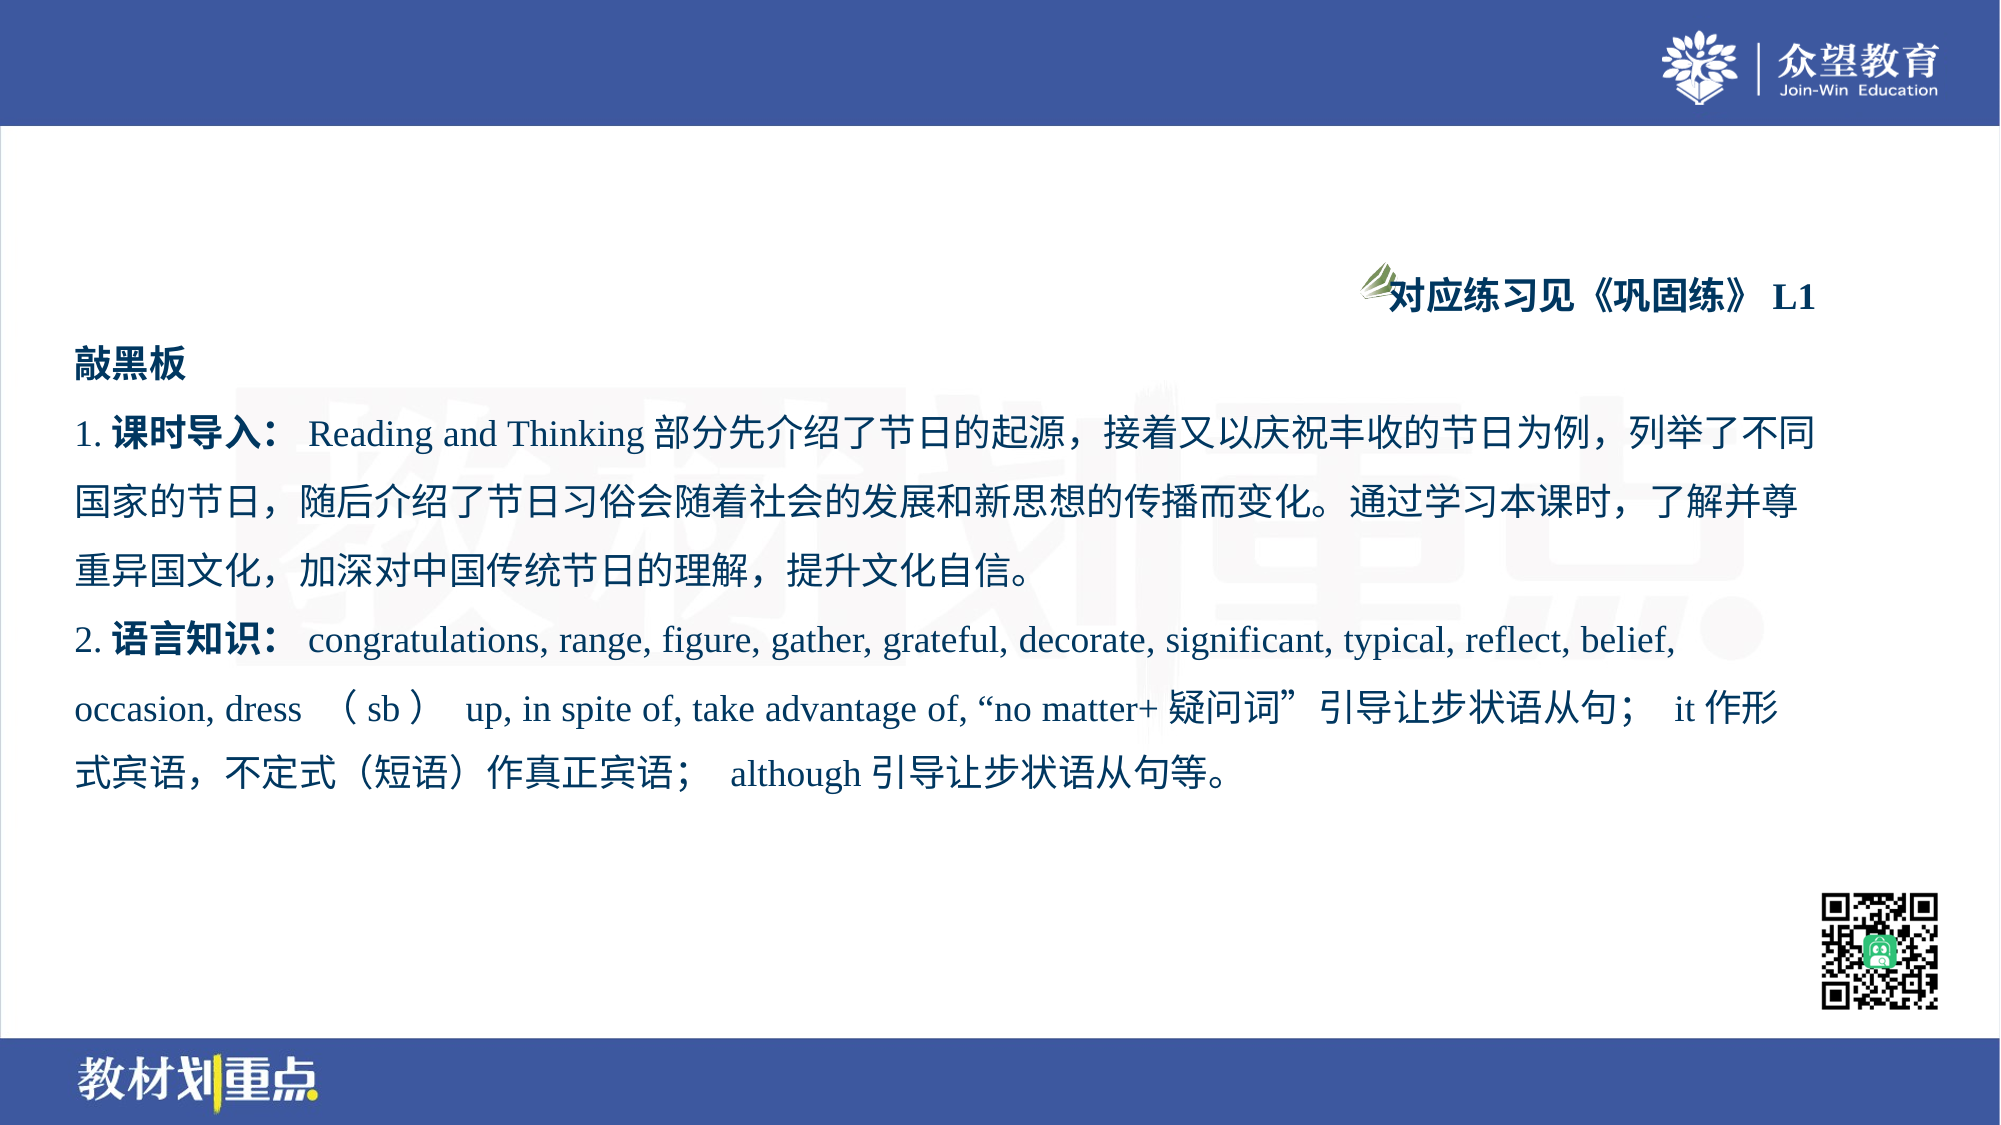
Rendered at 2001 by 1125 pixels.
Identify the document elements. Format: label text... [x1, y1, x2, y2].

picture [0, 0, 2000, 1125]
text_box 对应练习见《巩固练》L1 敲黑板 1.课时导入：Reading and Thinking部分先介绍了节日的起源，接着又以庆祝丰收的节日为例，列举了不同 国家的节日，随后介绍了节日习俗会随着社会的发展和新思想的传播而变化。通过学习本课时，了解并尊 重异国文化，加深对中国传统节日的理解，提升文化自信。 2.语言知识：congratulations, range, figure, gather, grateful, decorate, significant, typical, reflect, belief, occasion, dress （sb） up, in spite of, take advantage of, “no matter+疑问词”引导让步状语从句； it作形 式宾语，不定式（短语）作真正宾语； although引导让步状语从句等。 [82, 248, 1817, 787]
